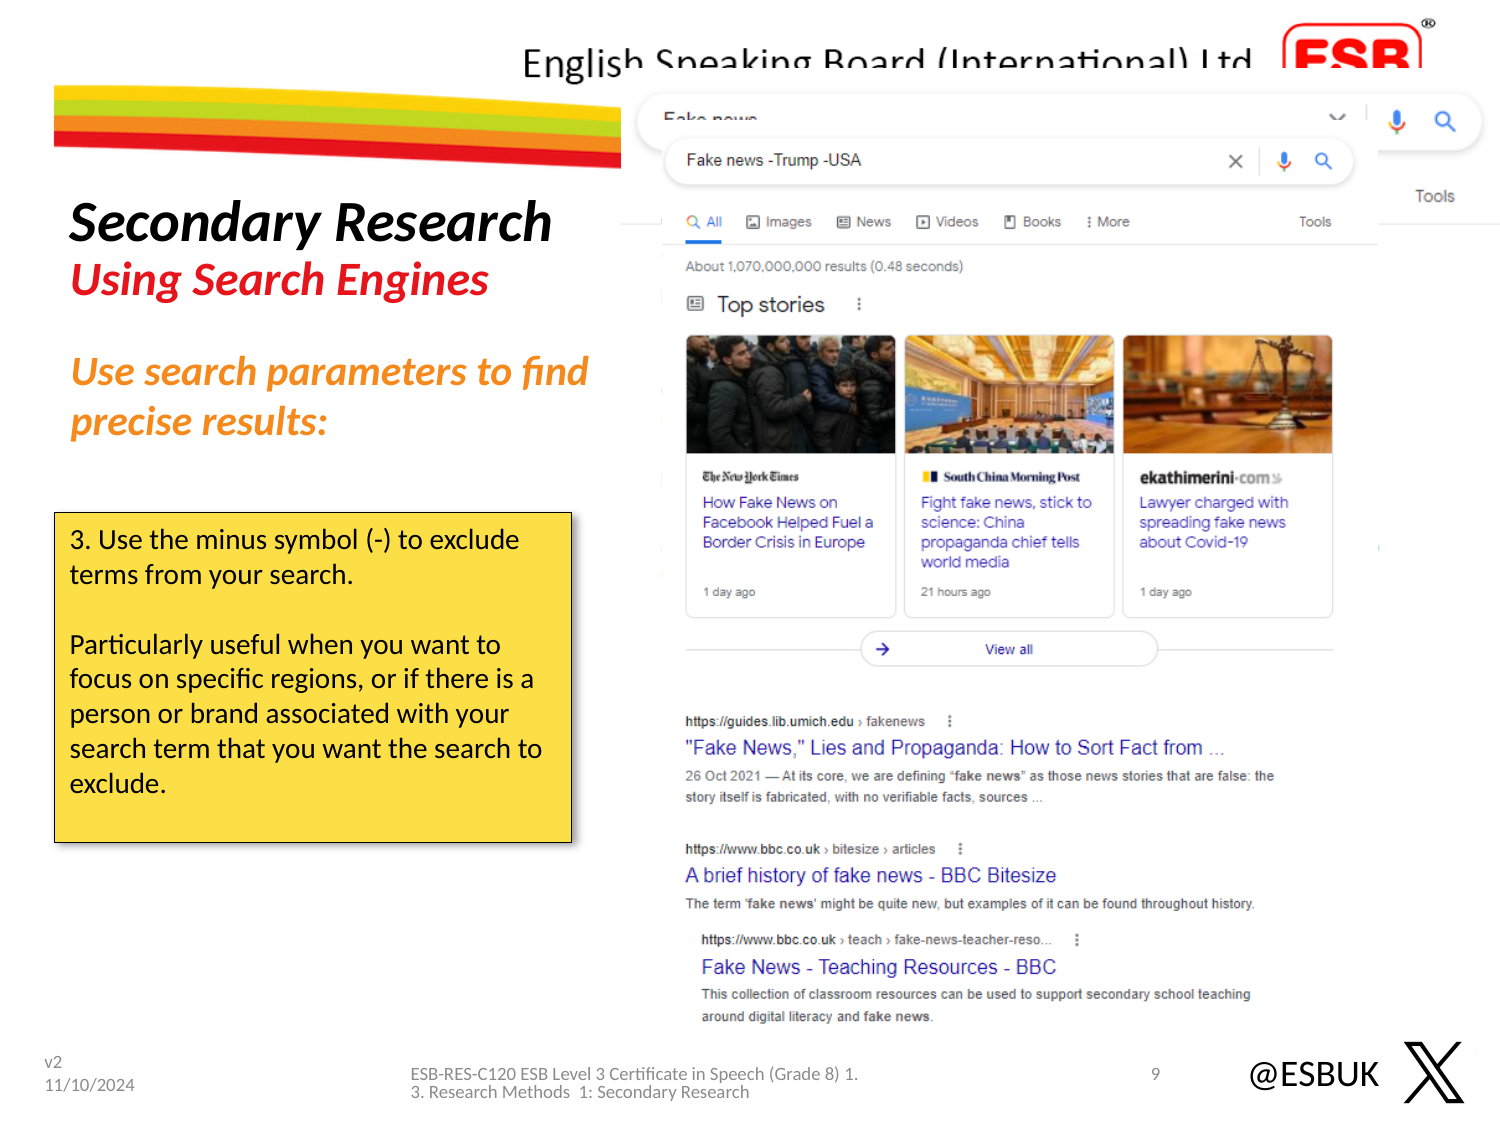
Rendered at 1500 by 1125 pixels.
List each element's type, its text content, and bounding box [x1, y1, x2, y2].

title Secondary Research Using Search Engines [54, 183, 621, 314]
picture [0, 0, 1500, 1051]
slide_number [29, 1042, 160, 1103]
text_box 3. Use the minus symbol (-) to exclude terms from your search. Particularly useful when you want to focus on specific regions, or if there is a person or brand associated with your search term that you want the search to exclude. [54, 512, 572, 843]
footer ESB-RES-C120 ESB Level 3 Certificate in Speech (Grade 8) 1.3. Research Methods 1: Secondary Research [395, 1042, 874, 1103]
text_box Use search parameters to find precise results: [55, 336, 621, 452]
slide_number 9 [930, 1051, 1176, 1103]
picture [1395, 1029, 1476, 1116]
